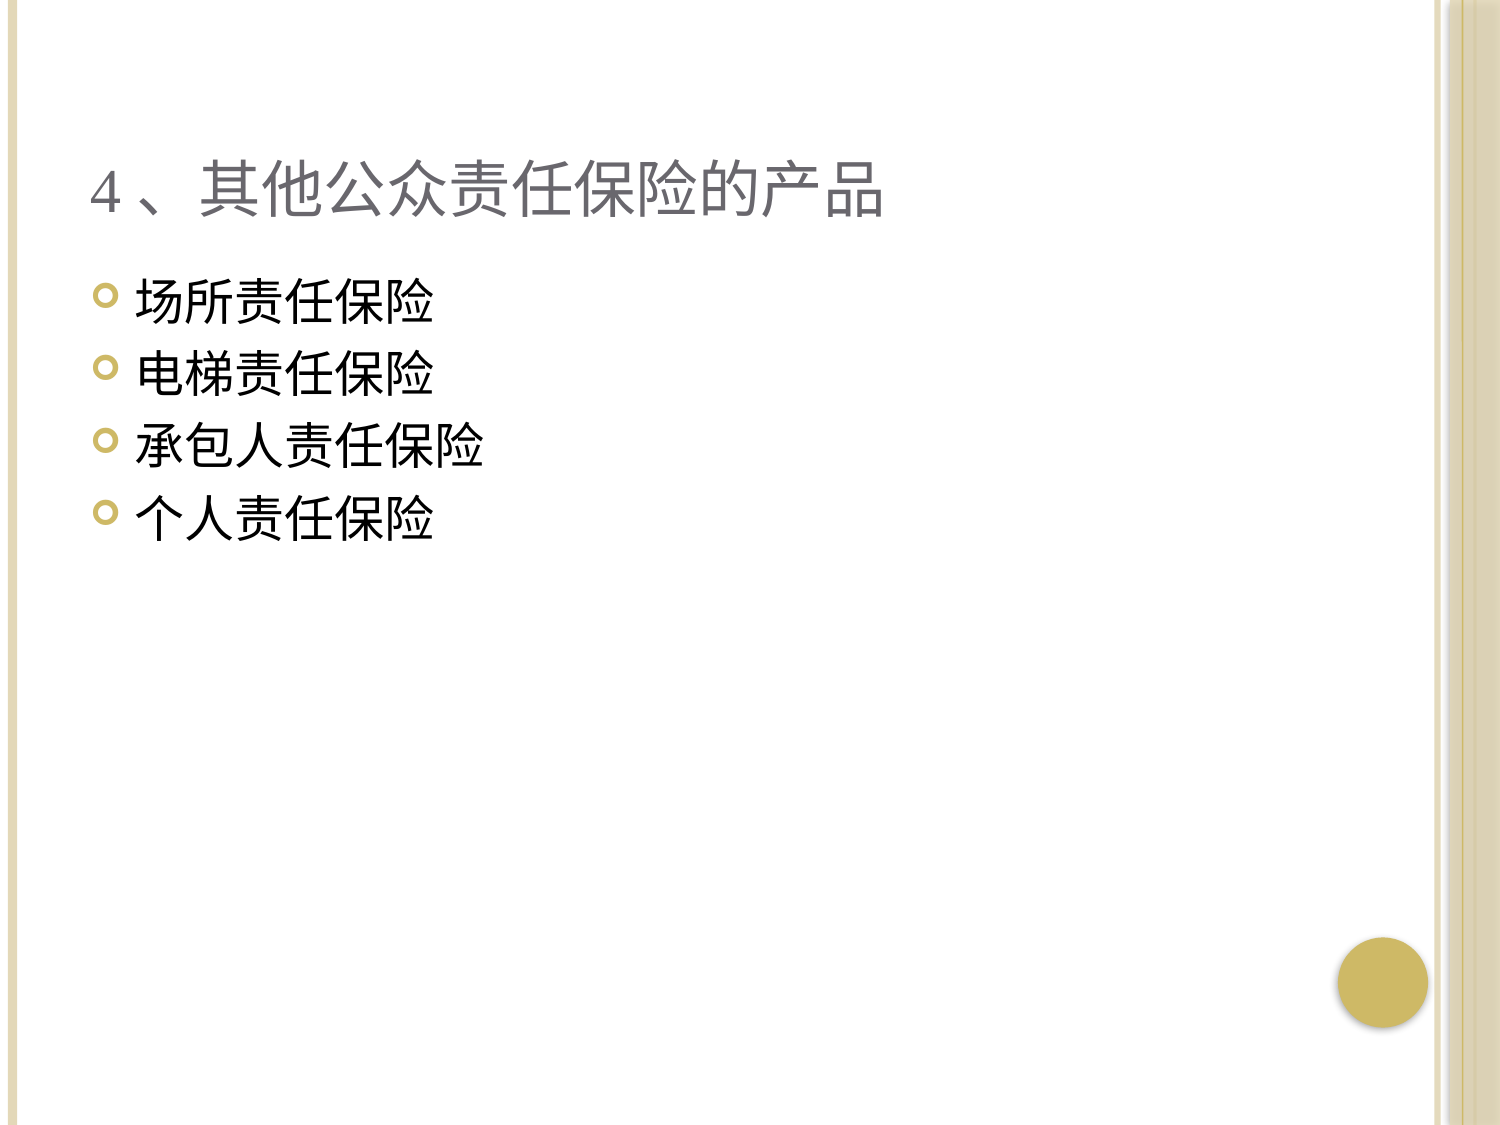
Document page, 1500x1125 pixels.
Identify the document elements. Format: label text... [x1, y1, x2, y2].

title 4、其他公众责任保险的产品 [75, 45, 1300, 233]
list 场所责任保险 电梯责任保险 承包人责任保险 个人责任保险 [74, 262, 1301, 1063]
